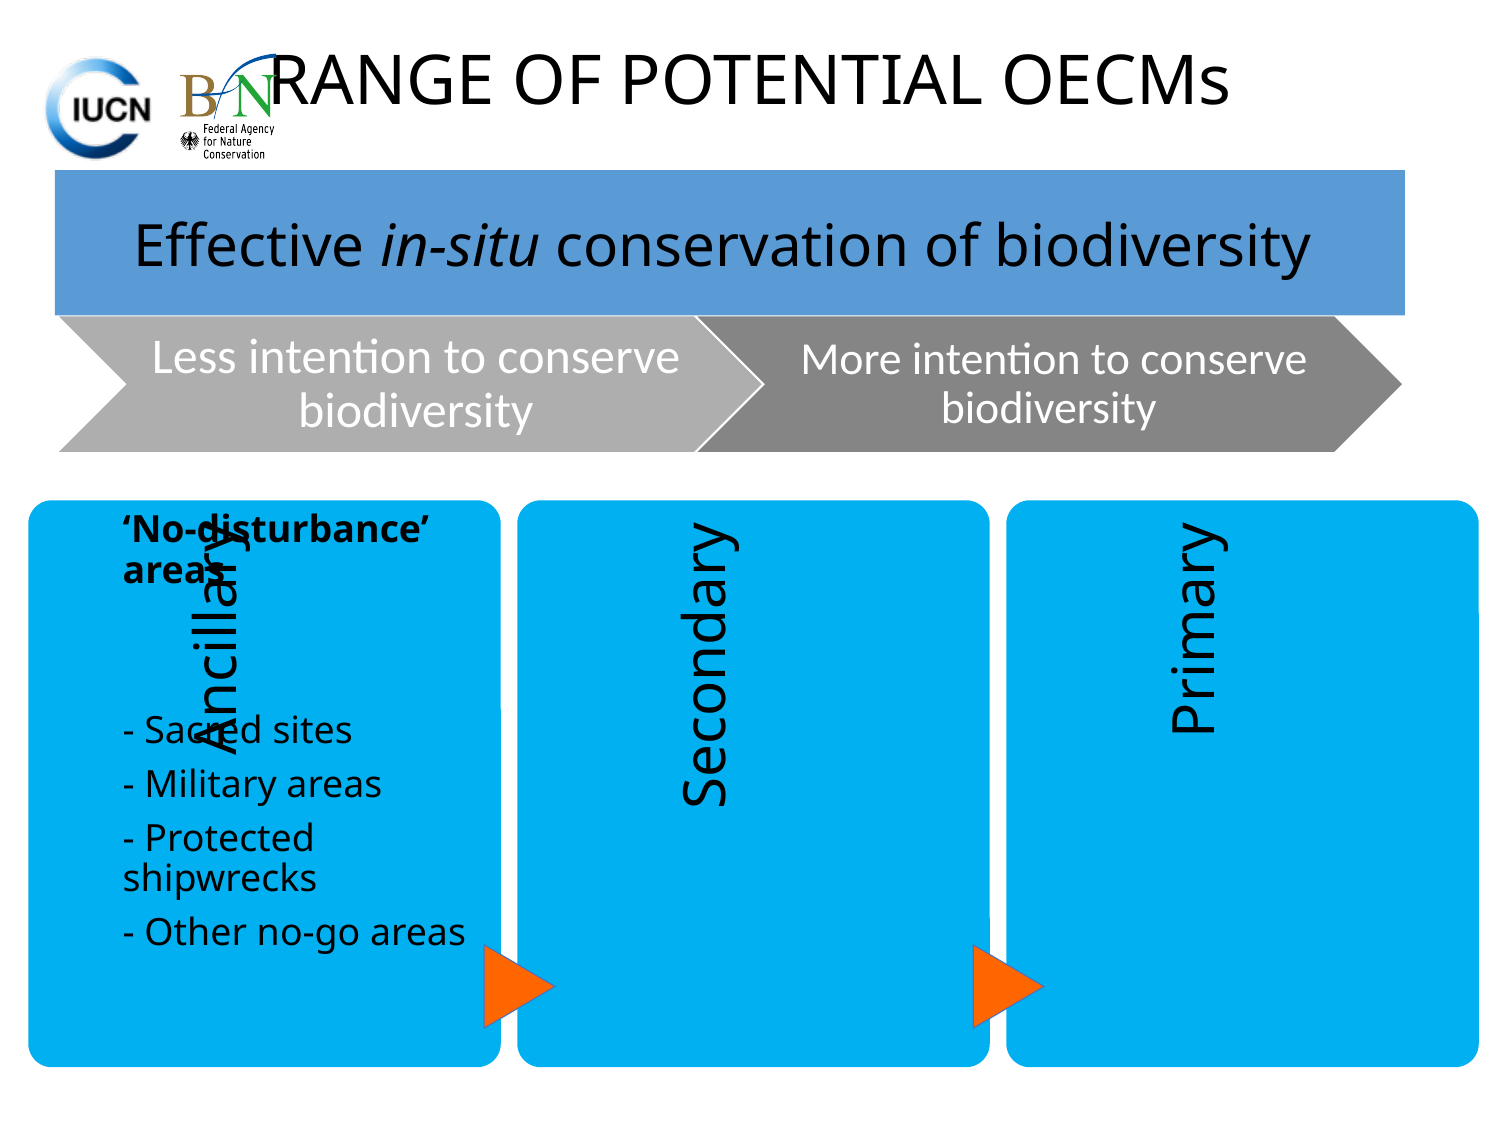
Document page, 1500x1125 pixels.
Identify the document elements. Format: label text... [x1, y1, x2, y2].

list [28, 442, 1479, 1125]
title RANGE OF POTENTIAL OECMs [75, 0, 1425, 177]
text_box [54, 177, 1405, 316]
text_box Effective in-situ conservation of biodiversity [363, 170, 1405, 177]
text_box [54, 316, 1405, 454]
picture [22, 1, 363, 193]
